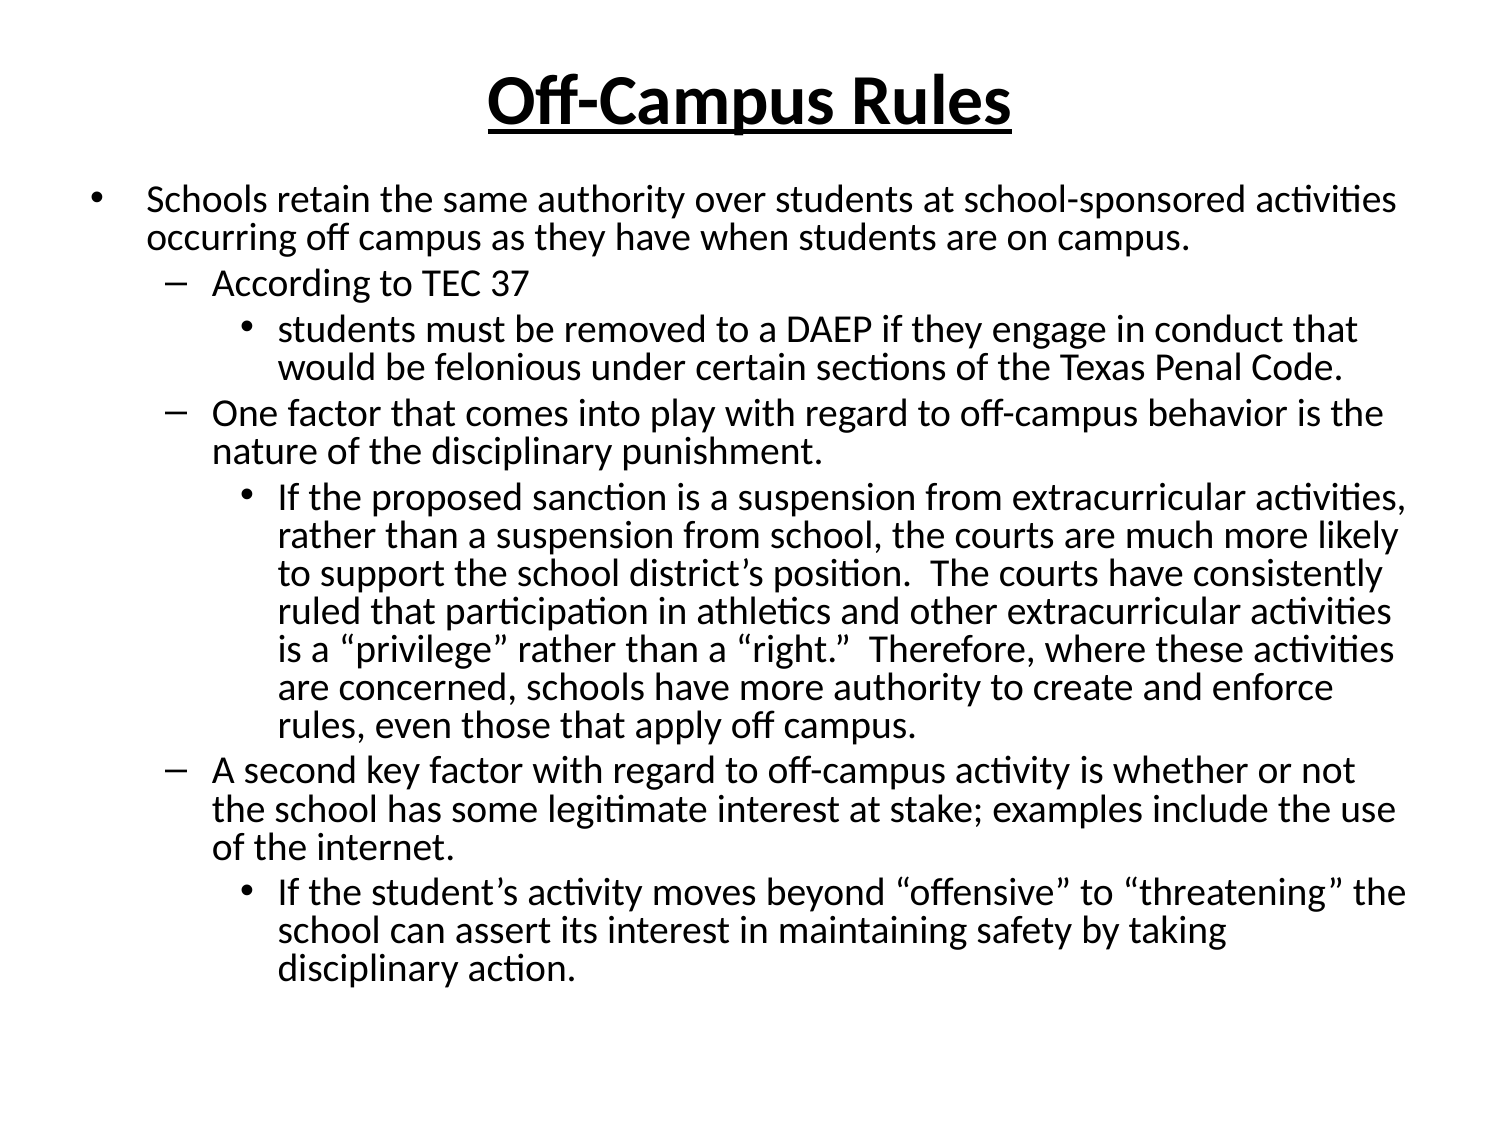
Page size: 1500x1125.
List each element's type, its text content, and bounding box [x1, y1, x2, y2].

title Off-Campus Rules [74, 44, 1426, 174]
list Schools retain the same authority over students at school-sponsored activities occurring off campus as they have when students are on campus. According to TEC 37 students must be removed to a DAEP if they engage in conduct that would be felonious under certain sections of the Texas Penal Code. One factor that comes into play with regard to off-campus behavior is the nature of the disciplinary punishment. If the proposed sanction is a suspension from extracurricular activities, rather than a suspension from school, the courts are much more likely to support the school district’s position. The courts have consistently ruled that participation in athletics and other extracurricular activities is a “privilege” rather than a “right.” Therefore, where these activities are concerned, schools have more authority to create and enforce rules, even those that apply off campus. A second key factor with regard to off-campus activity is whether or not the school has some legitimate interest at stake; examples include the use of the internet. If the student’s activity moves beyond “offensive” to “threatening” the school can assert its interest in maintaining safety by taking disciplinary action. [74, 174, 1426, 1063]
